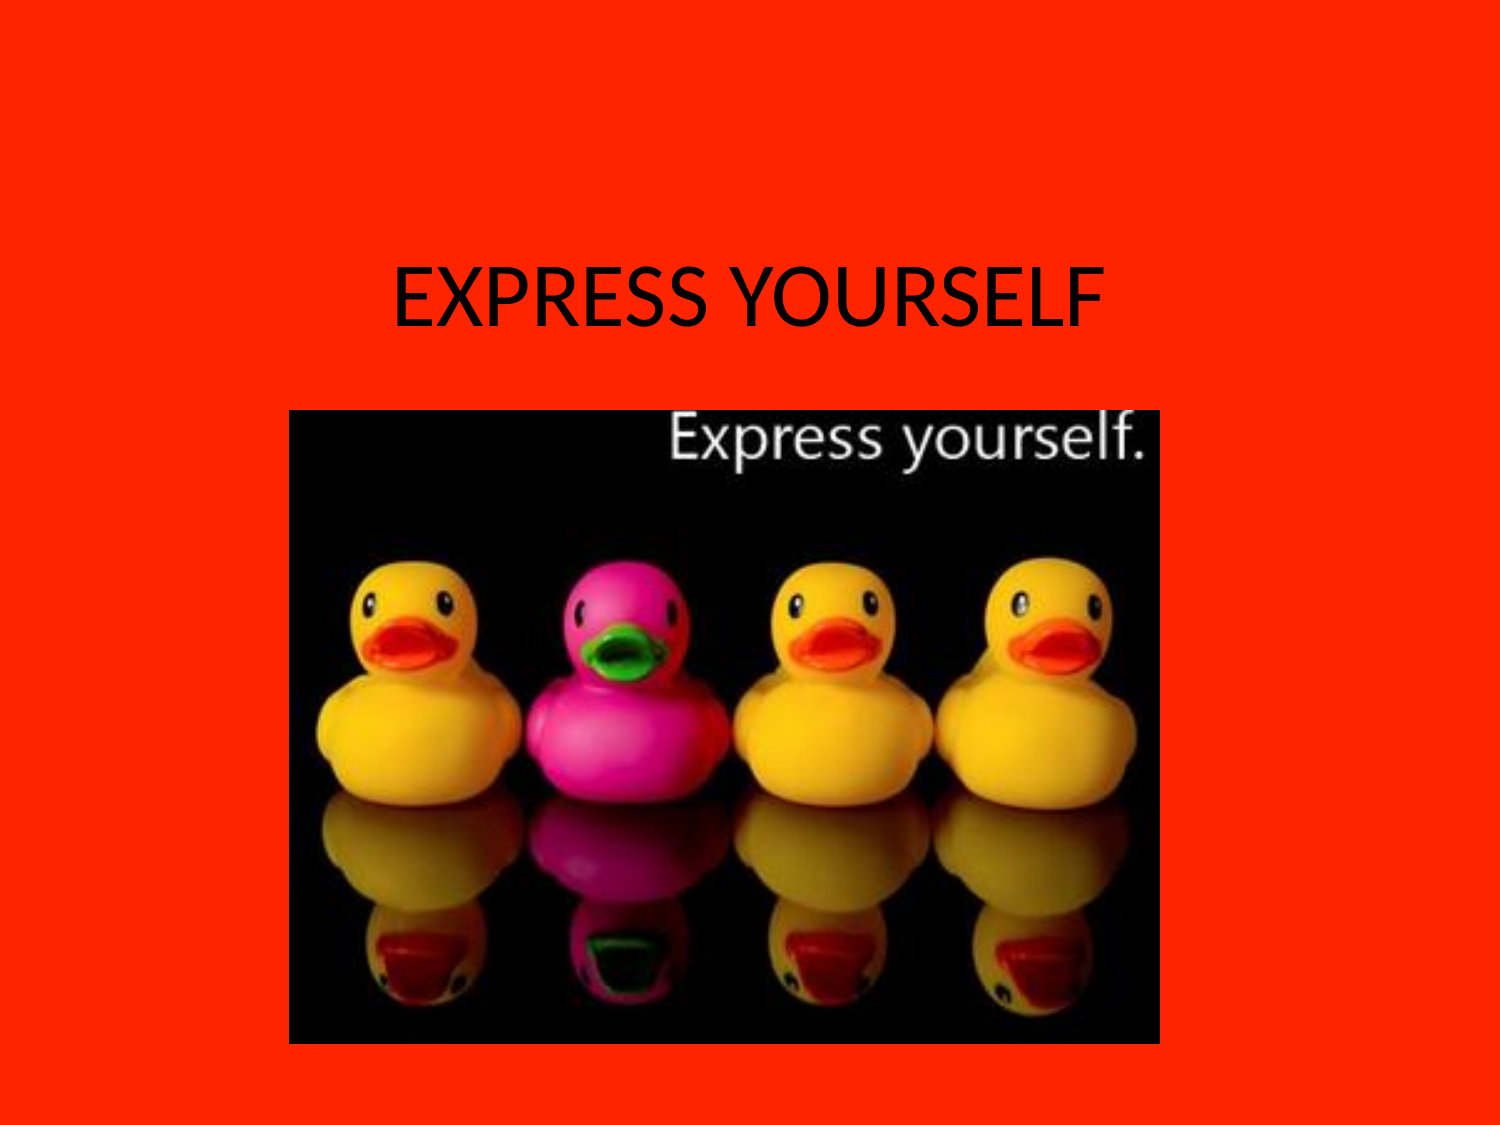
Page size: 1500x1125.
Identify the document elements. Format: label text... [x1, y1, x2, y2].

title EXPRESS YOURSELF [112, 169, 1388, 411]
picture [289, 410, 1160, 1045]
